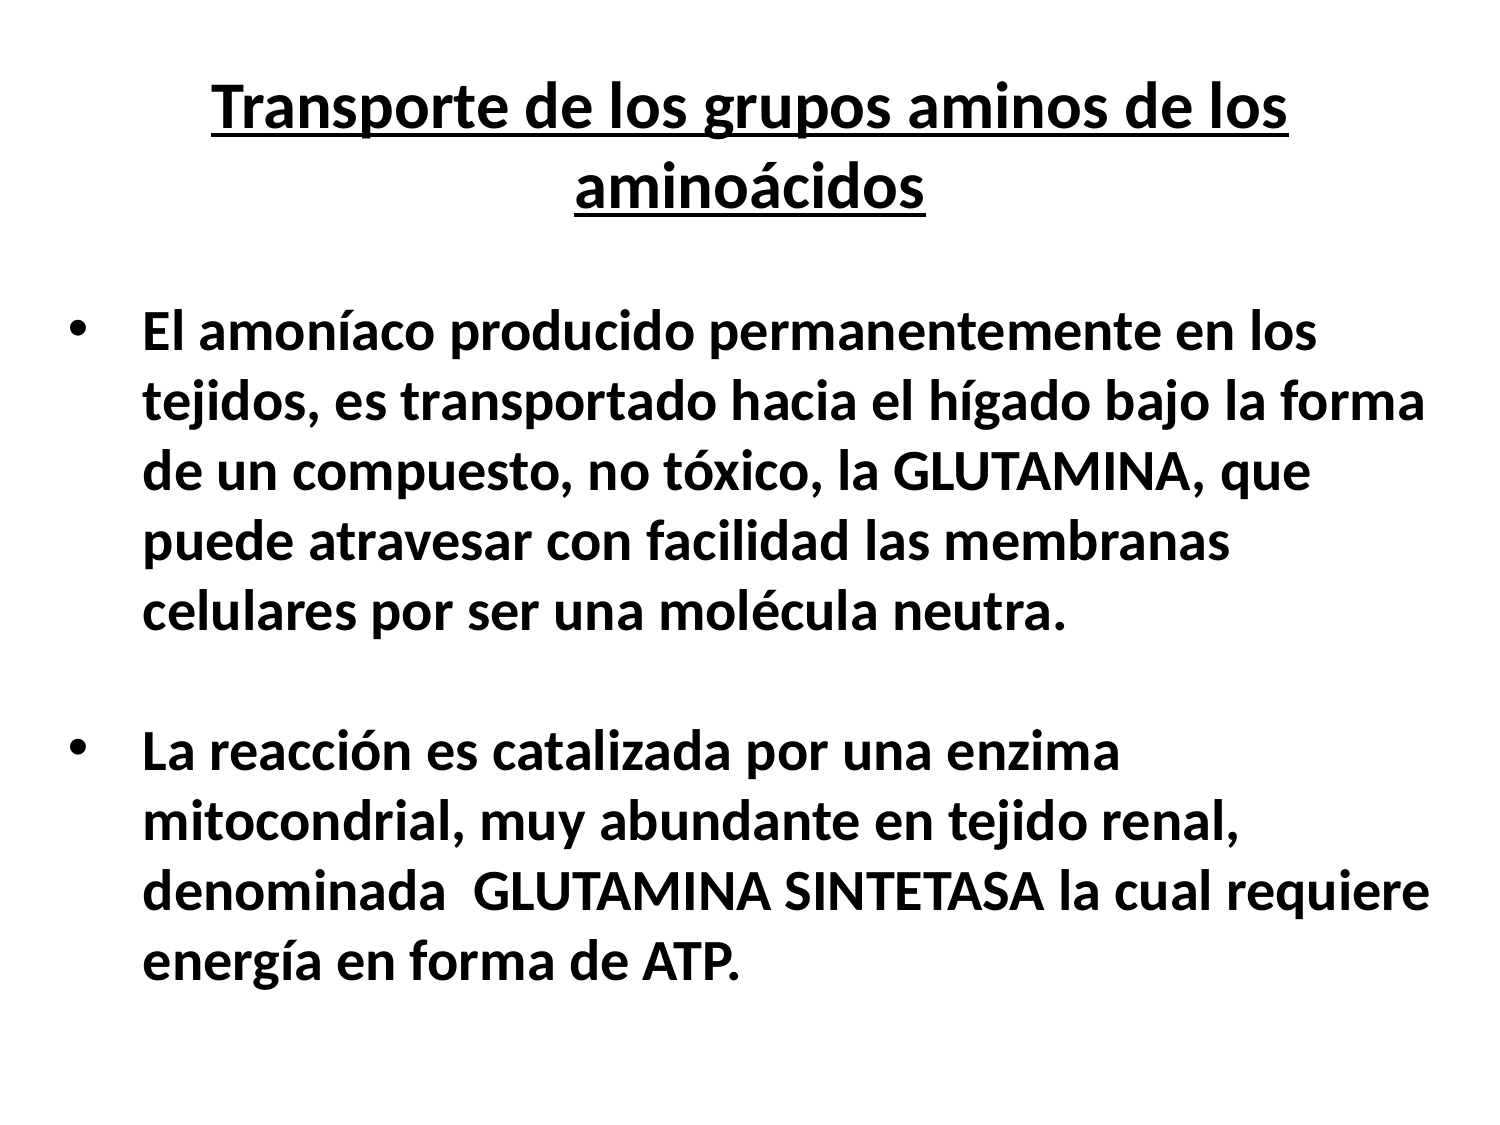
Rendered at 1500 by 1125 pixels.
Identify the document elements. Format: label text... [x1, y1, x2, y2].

text_box Transporte de los grupos aminos de los aminoácidos El amoníaco producido permanentemente en los tejidos, es transportado hacia el hígado bajo la forma de un compuesto, no tóxico, la GLUTAMINA, que puede atravesar con facilidad las membranas celulares por ser una molécula neutra. La reacción es catalizada por una enzima mitocondrial, muy abundante en tejido renal, denominada GLUTAMINA SINTETASA la cual requiere energía en forma de ATP. [53, 54, 1447, 1000]
